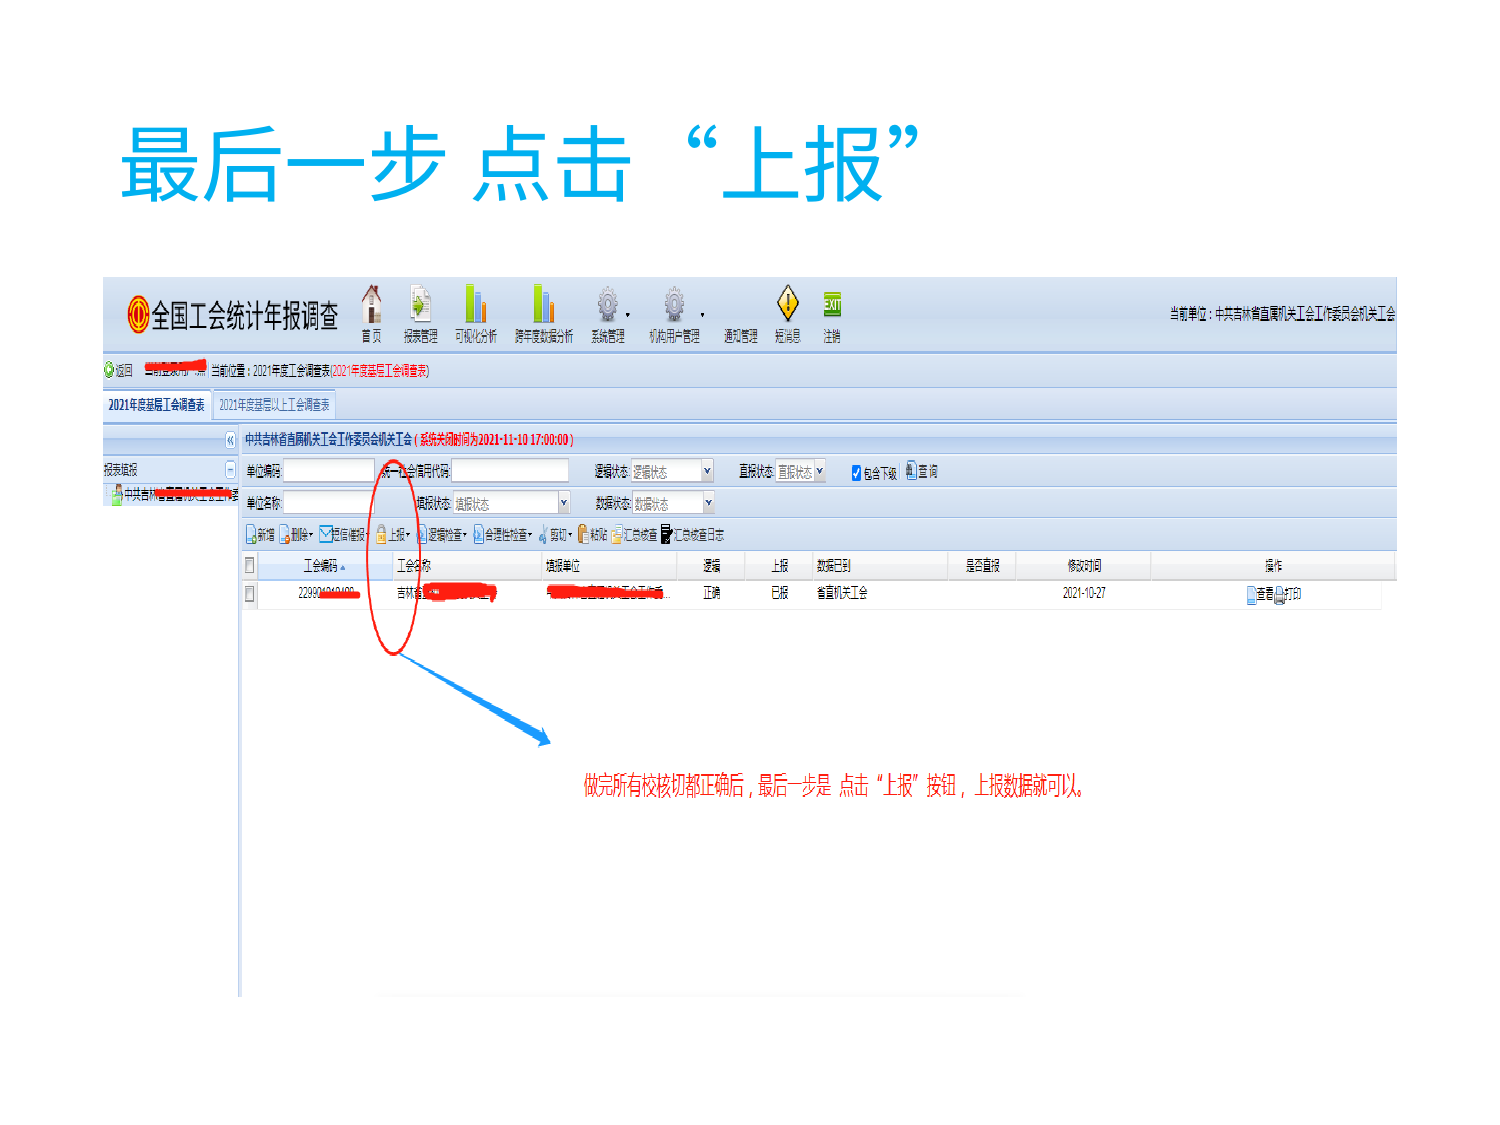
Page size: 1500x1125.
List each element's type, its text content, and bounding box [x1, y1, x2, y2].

title 最后一步 点击“上报” [103, 59, 1397, 277]
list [103, 277, 1397, 997]
